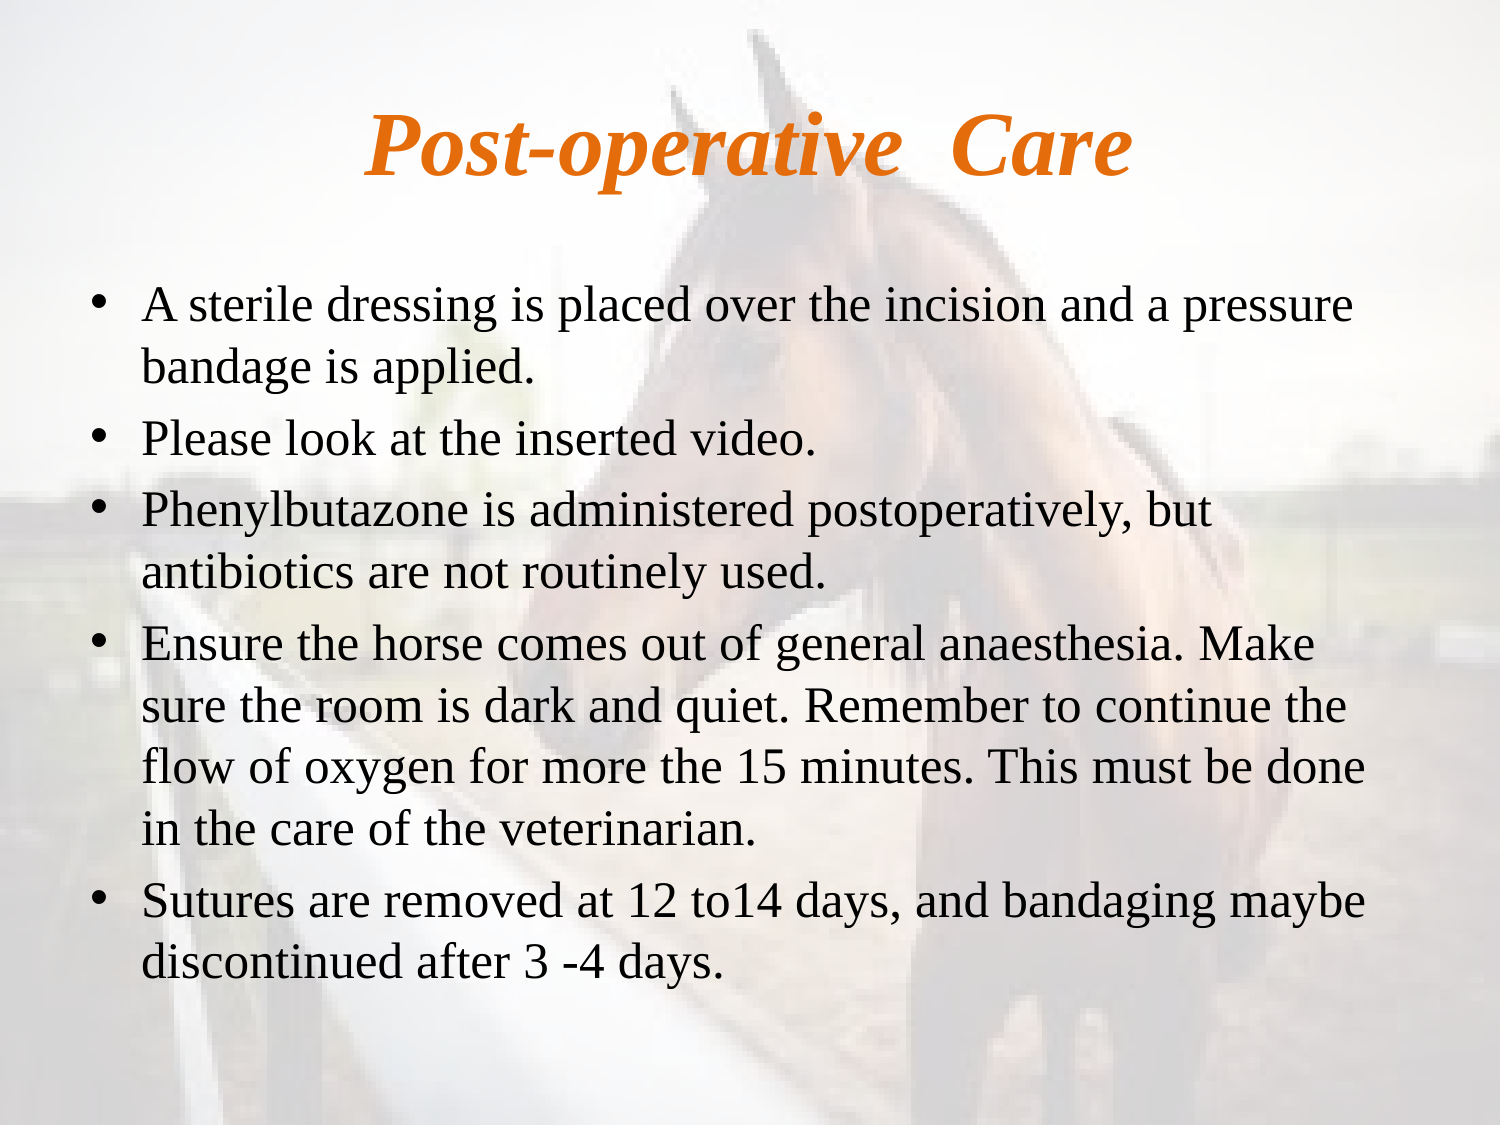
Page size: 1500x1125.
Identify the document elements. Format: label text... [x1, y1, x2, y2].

list A sterile dressing is placed over the incision and a pressure bandage is applied. Please look at the inserted video. Phenylbutazone is administered postoperatively, but antibiotics are not routinely used. Ensure the horse comes out of general anaesthesia. Make sure the room is dark and quiet. Remember to continue the flow of oxygen for more the 15 minutes. This must be done in the care of the veterinarian. Sutures are removed at 12 to14 days, and bandaging maybe discontinued after 3 -4 days. [75, 262, 1425, 1005]
title Post-operative Care [75, 45, 1425, 233]
